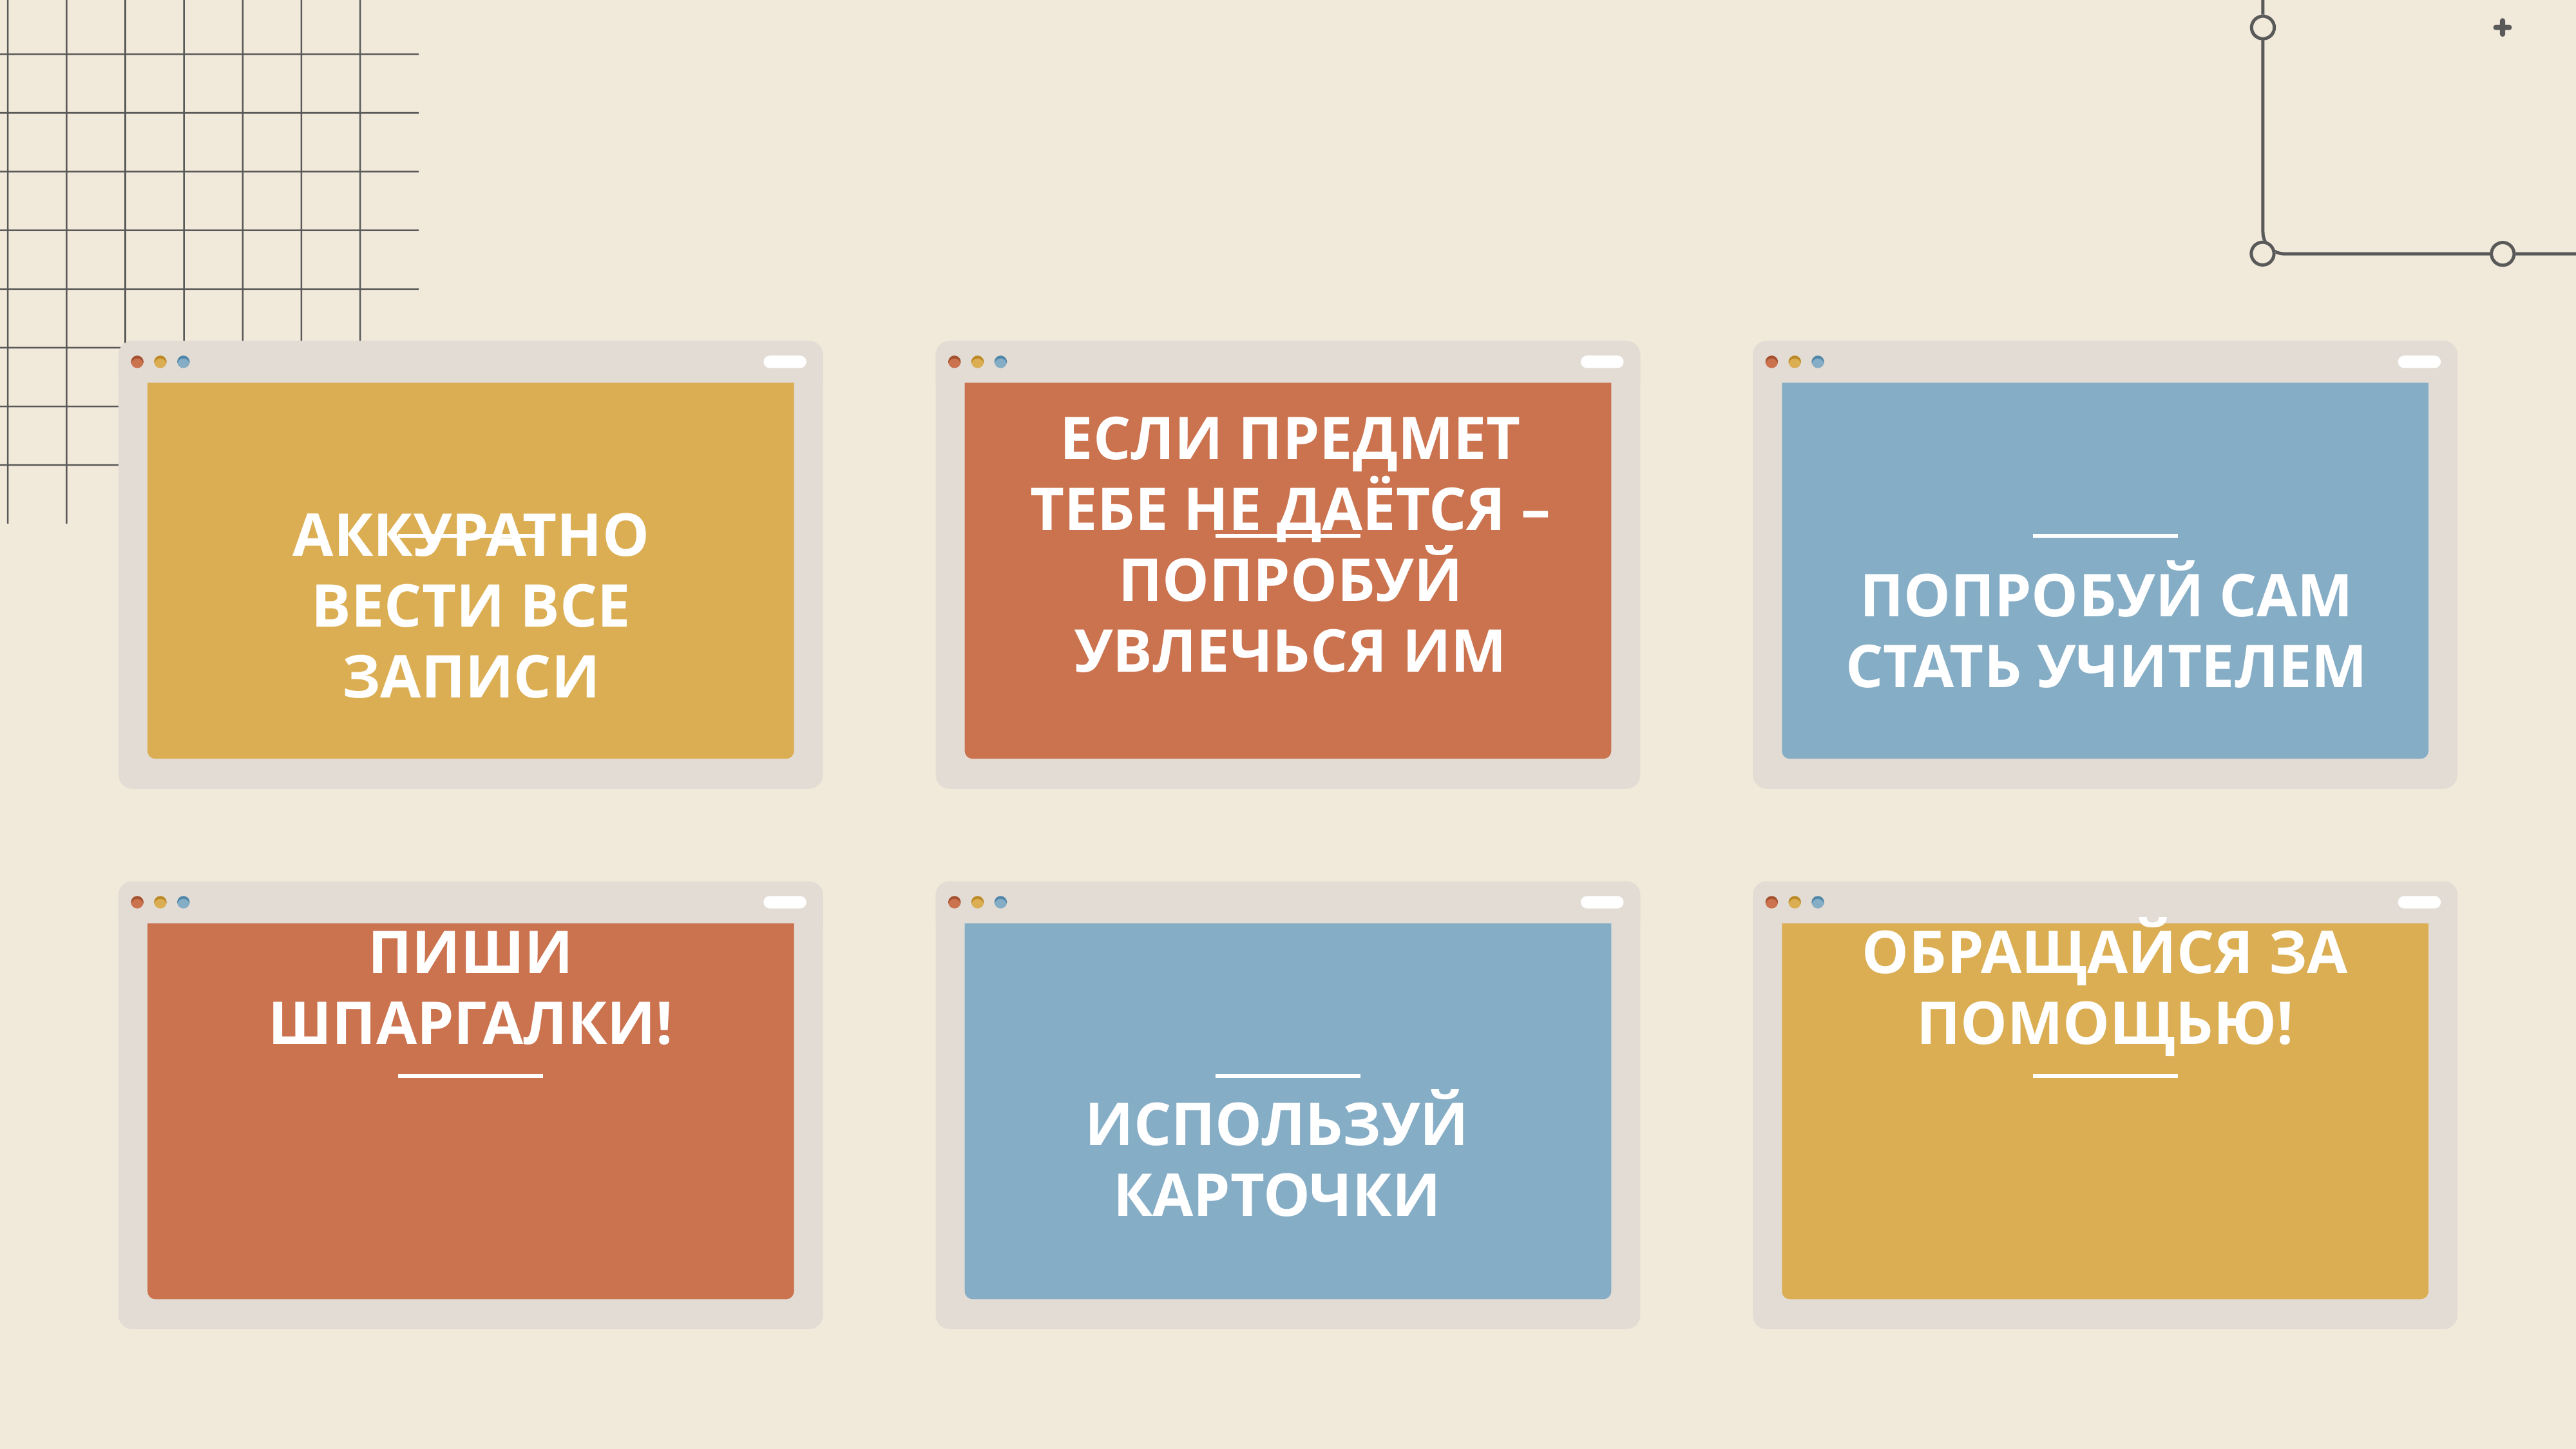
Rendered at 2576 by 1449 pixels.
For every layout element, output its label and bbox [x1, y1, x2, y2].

text_box [118, 881, 823, 1329]
text_box [118, 341, 823, 789]
text_box [935, 341, 1641, 789]
text_box [1753, 341, 2457, 789]
text_box [1753, 881, 2457, 1329]
text_box [935, 881, 1641, 1329]
text_box [2336, 0, 2576, 354]
text_box [0, 0, 419, 524]
